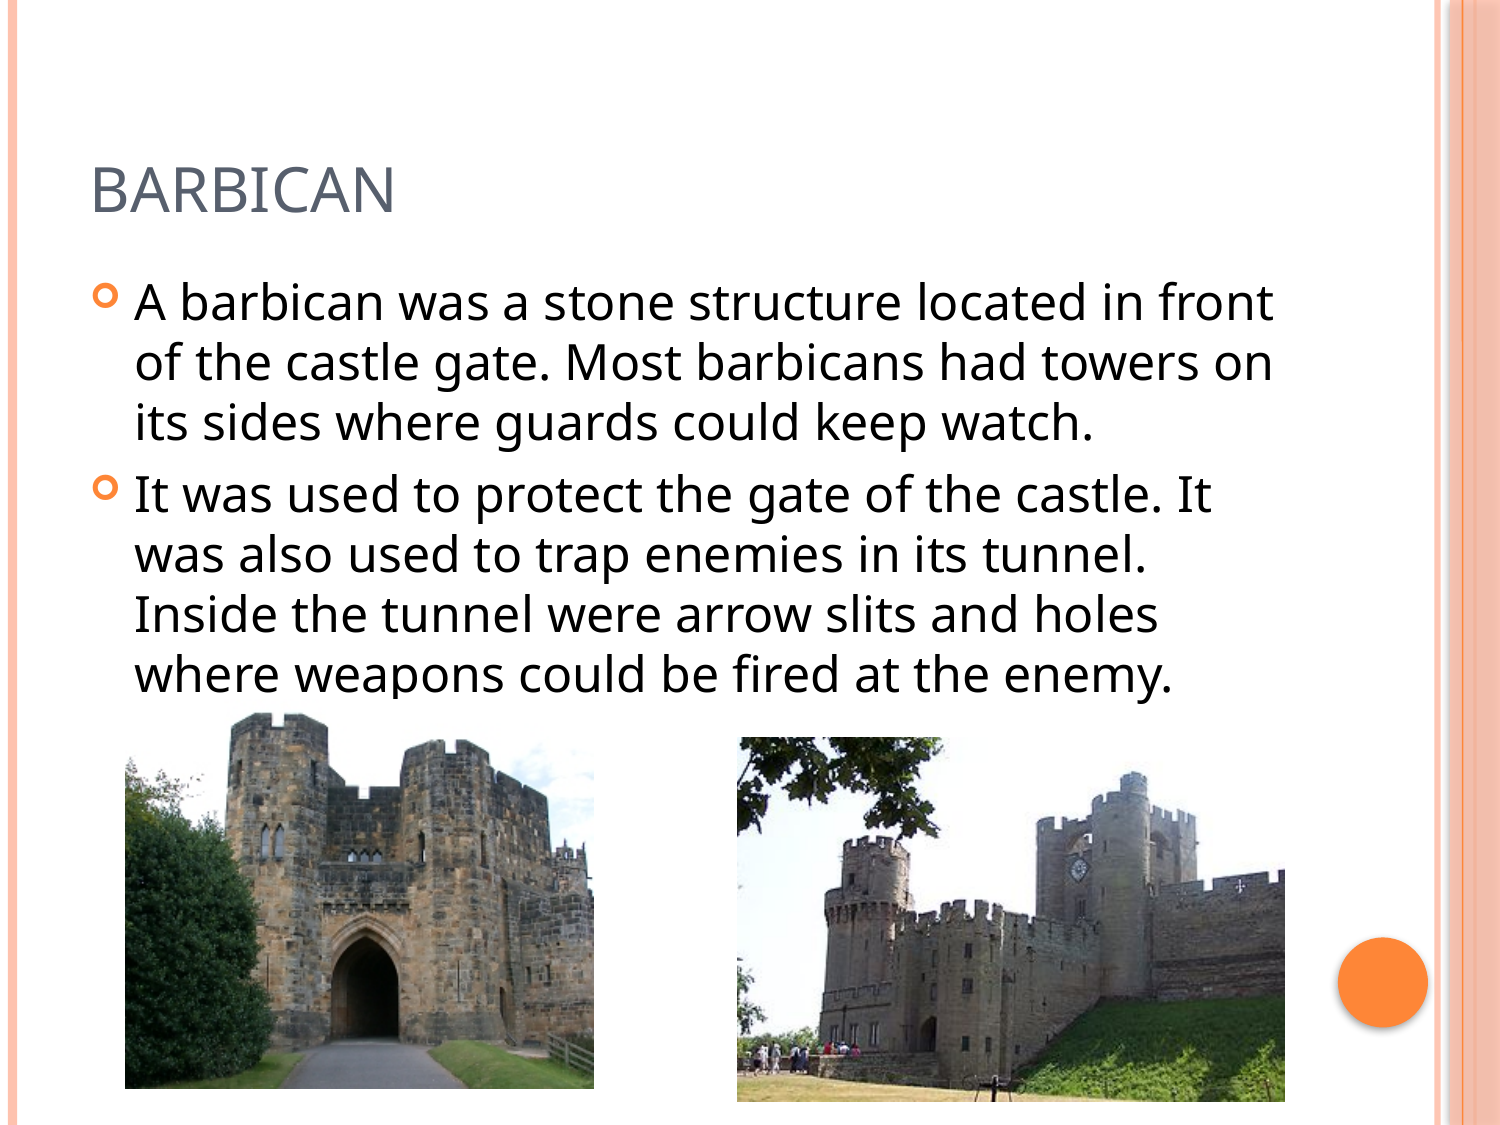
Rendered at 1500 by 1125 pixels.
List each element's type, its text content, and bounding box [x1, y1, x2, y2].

list A barbican was a stone structure located in front of the castle gate. Most barbicans had towers on its sides where guards could keep watch. It was used to protect the gate of the castle. It was also used to trap enemies in its tunnel. Inside the tunnel were arrow slits and holes where weapons could be fired at the enemy. [75, 262, 1300, 1062]
picture [124, 699, 595, 1090]
picture [736, 736, 1285, 1103]
title Barbican [75, 45, 1300, 233]
